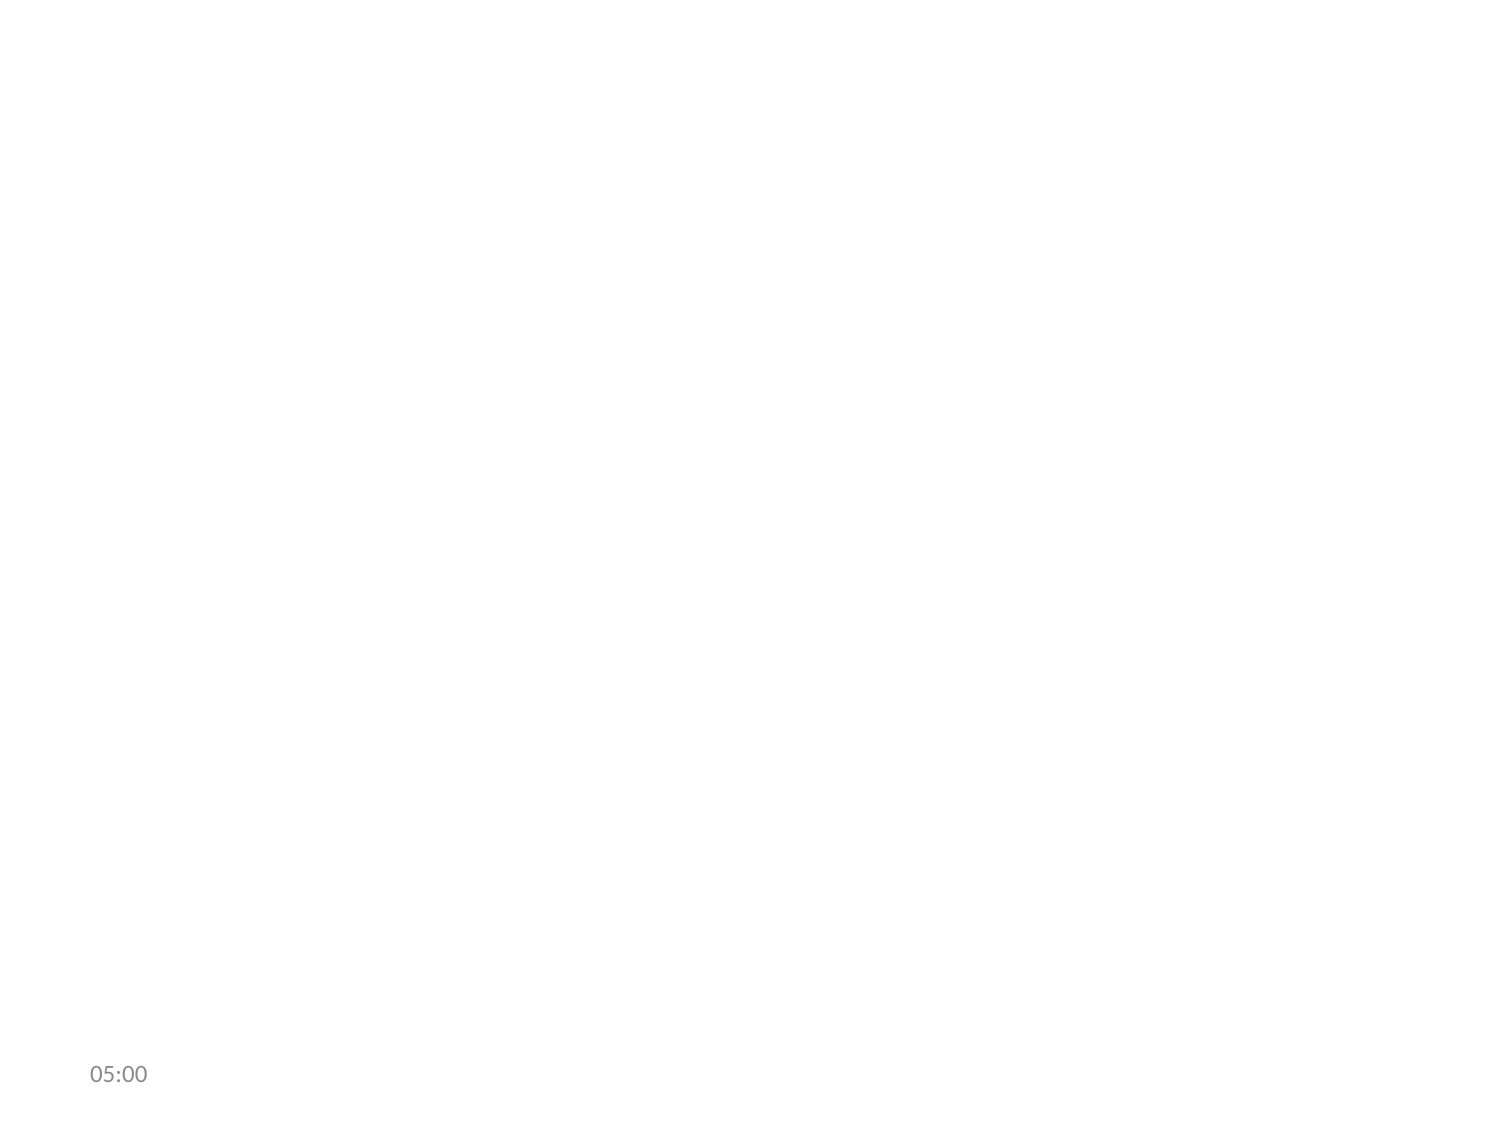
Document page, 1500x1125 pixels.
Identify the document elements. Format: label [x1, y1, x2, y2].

slide_number [75, 1042, 425, 1103]
